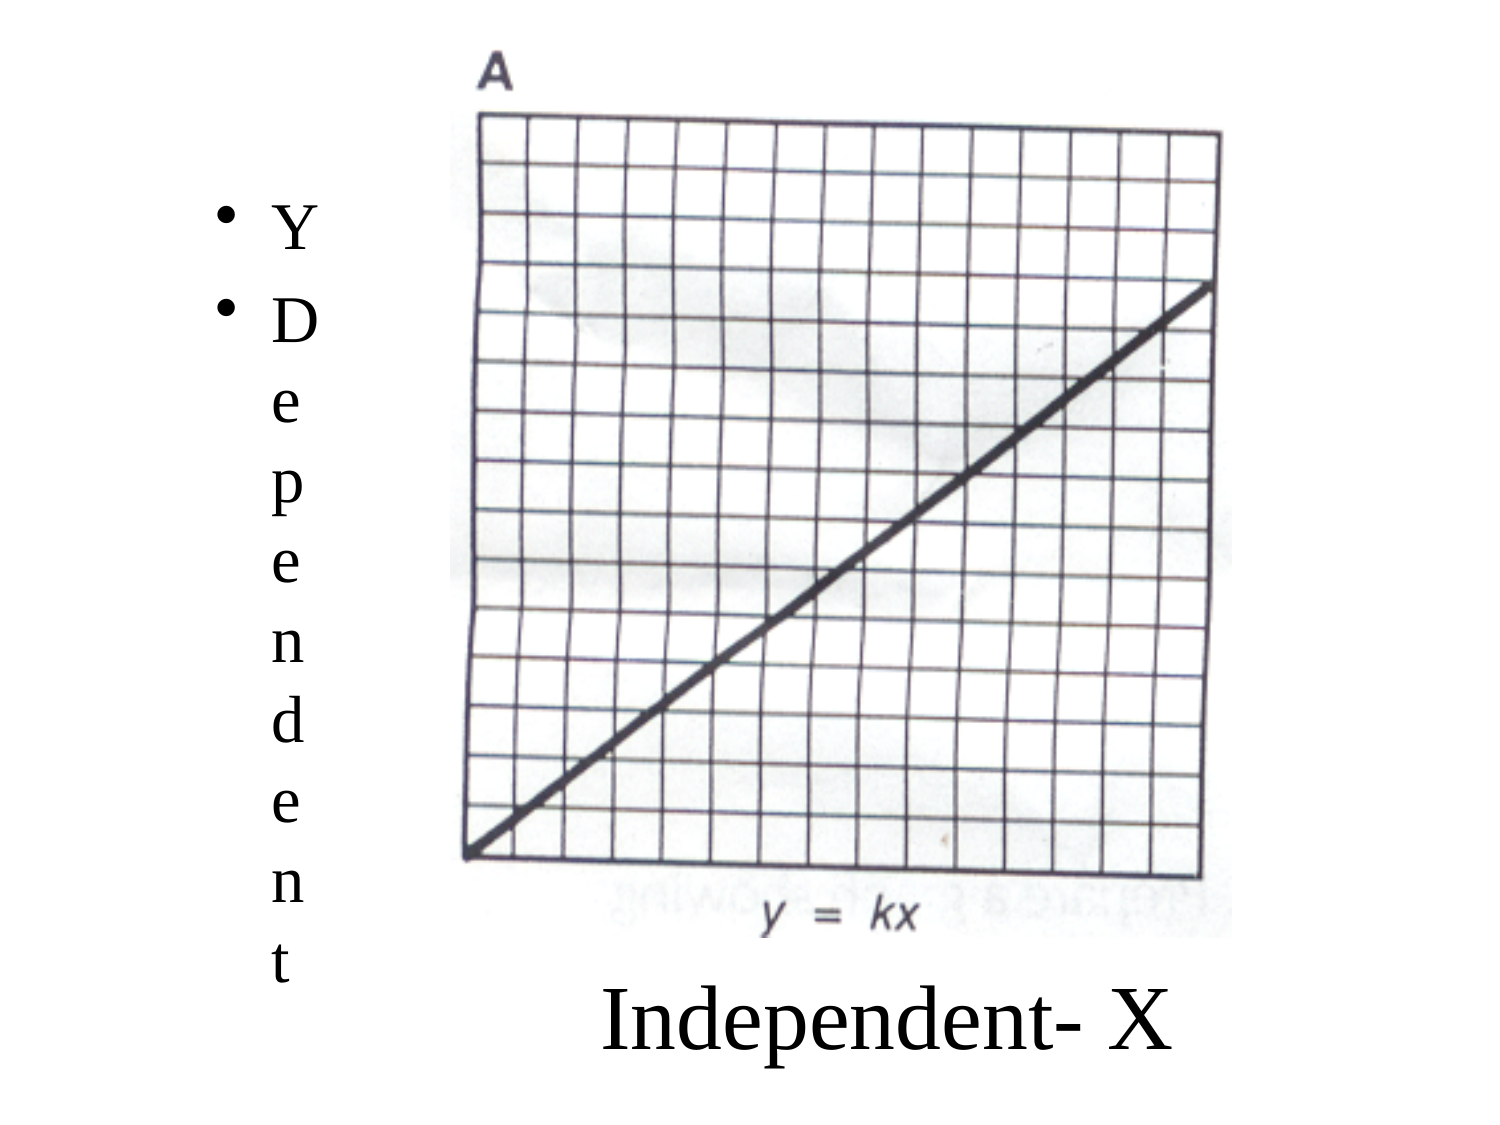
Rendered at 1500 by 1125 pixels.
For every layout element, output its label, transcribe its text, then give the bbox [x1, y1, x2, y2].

picture [449, 49, 1232, 938]
list Y Dependent [199, 174, 301, 976]
title Independent- X [562, 974, 1213, 1051]
